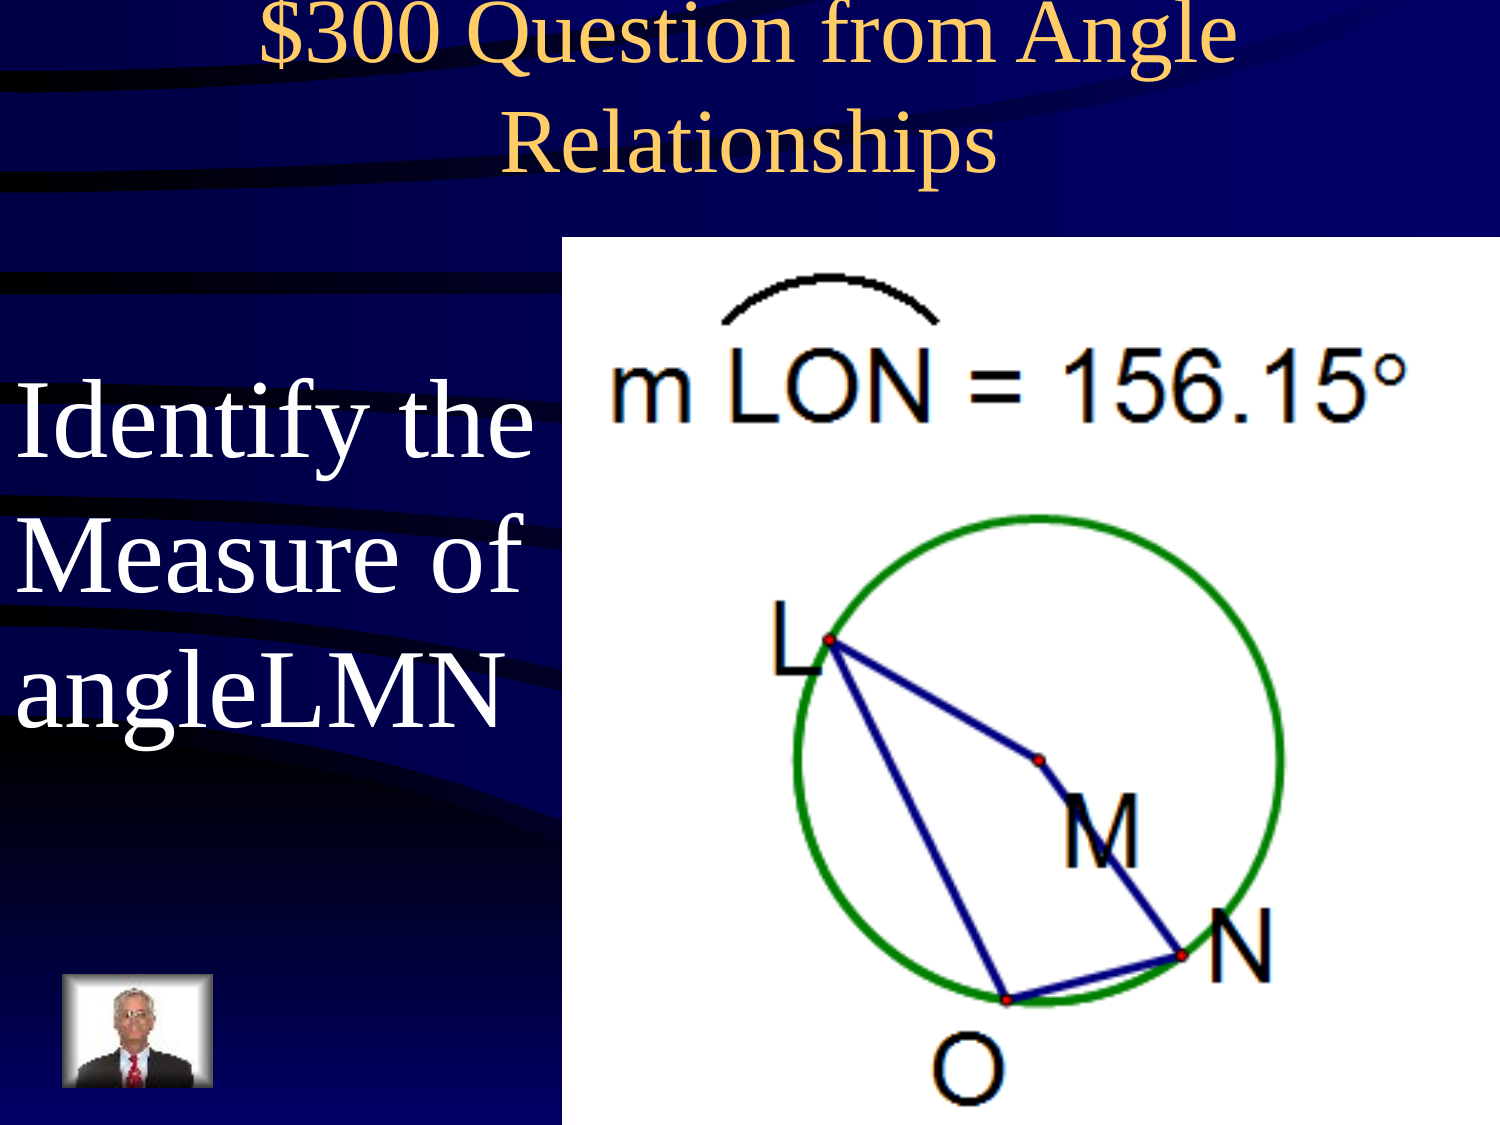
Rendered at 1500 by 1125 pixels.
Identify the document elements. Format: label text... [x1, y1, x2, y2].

picture [562, 237, 1500, 1125]
title $300 Question from Angle Relationships [0, 0, 1500, 163]
text_box Identify the Measure of angleLMN [0, 337, 557, 758]
picture [62, 974, 213, 1088]
